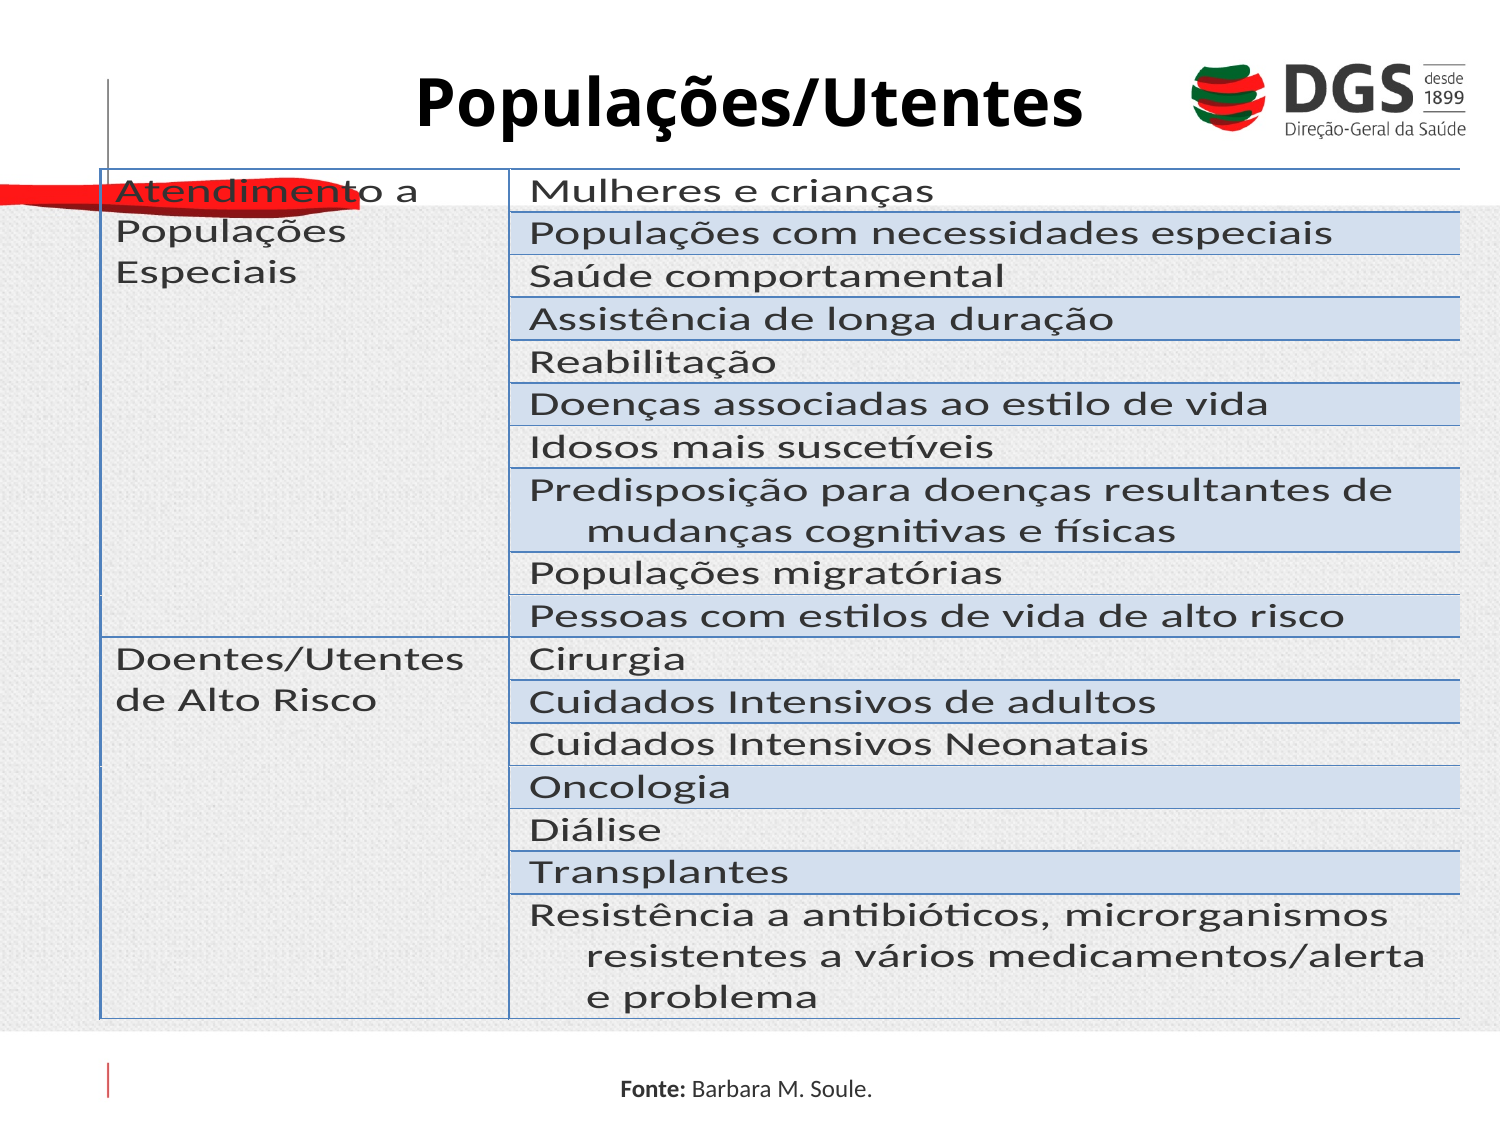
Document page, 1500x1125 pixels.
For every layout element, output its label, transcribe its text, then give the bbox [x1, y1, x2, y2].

text_box Fonte: Barbara M. Soule. [605, 1074, 895, 1110]
picture [0, 0, 1500, 1125]
title Populações/Utentes [74, 44, 1426, 155]
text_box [98, 167, 1461, 1066]
